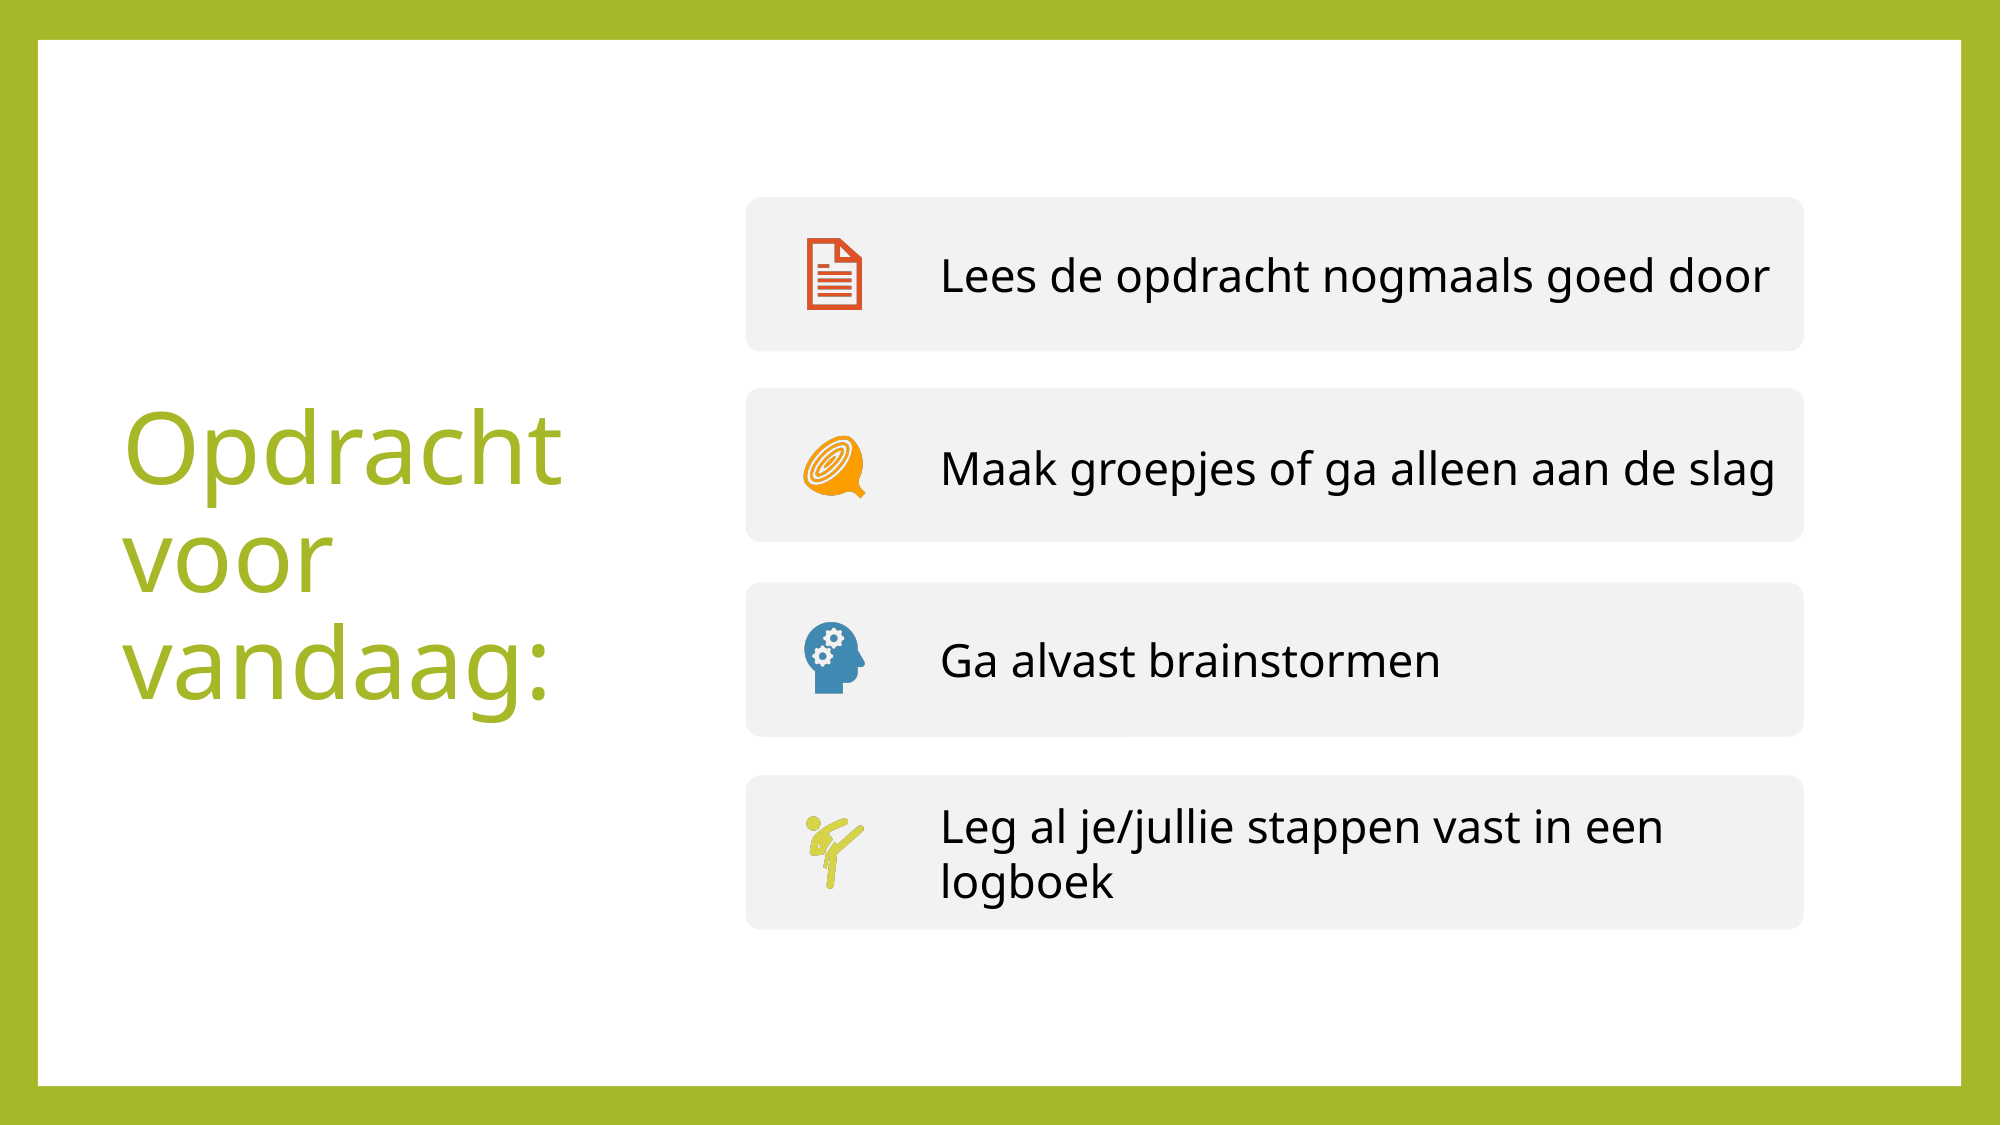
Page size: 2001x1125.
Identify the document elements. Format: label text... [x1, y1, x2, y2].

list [745, 196, 1805, 931]
title Opdracht voor vandaag: [107, 99, 659, 1020]
